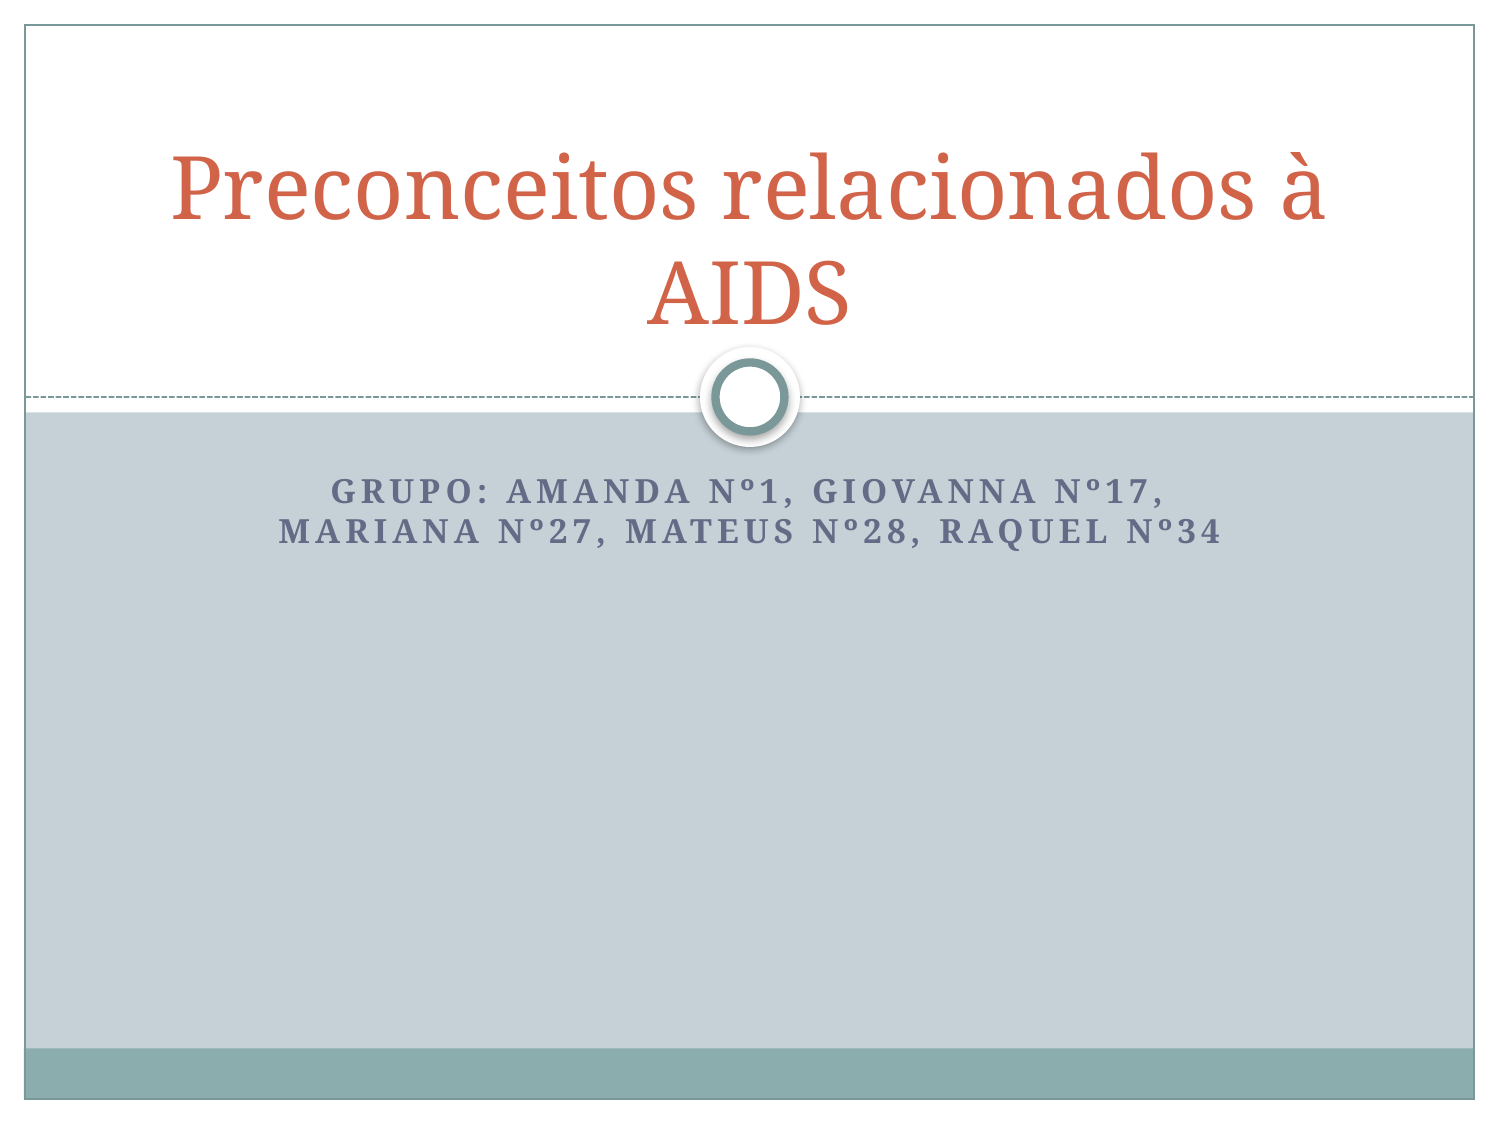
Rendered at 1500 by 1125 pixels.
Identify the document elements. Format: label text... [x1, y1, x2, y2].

subtitle Grupo: Amanda nº1, Giovanna nº17, mariana nº27, mateus nº28, raquel nº34 [225, 462, 1275, 750]
title Preconceitos relacionados à AIDS [112, 62, 1388, 350]
